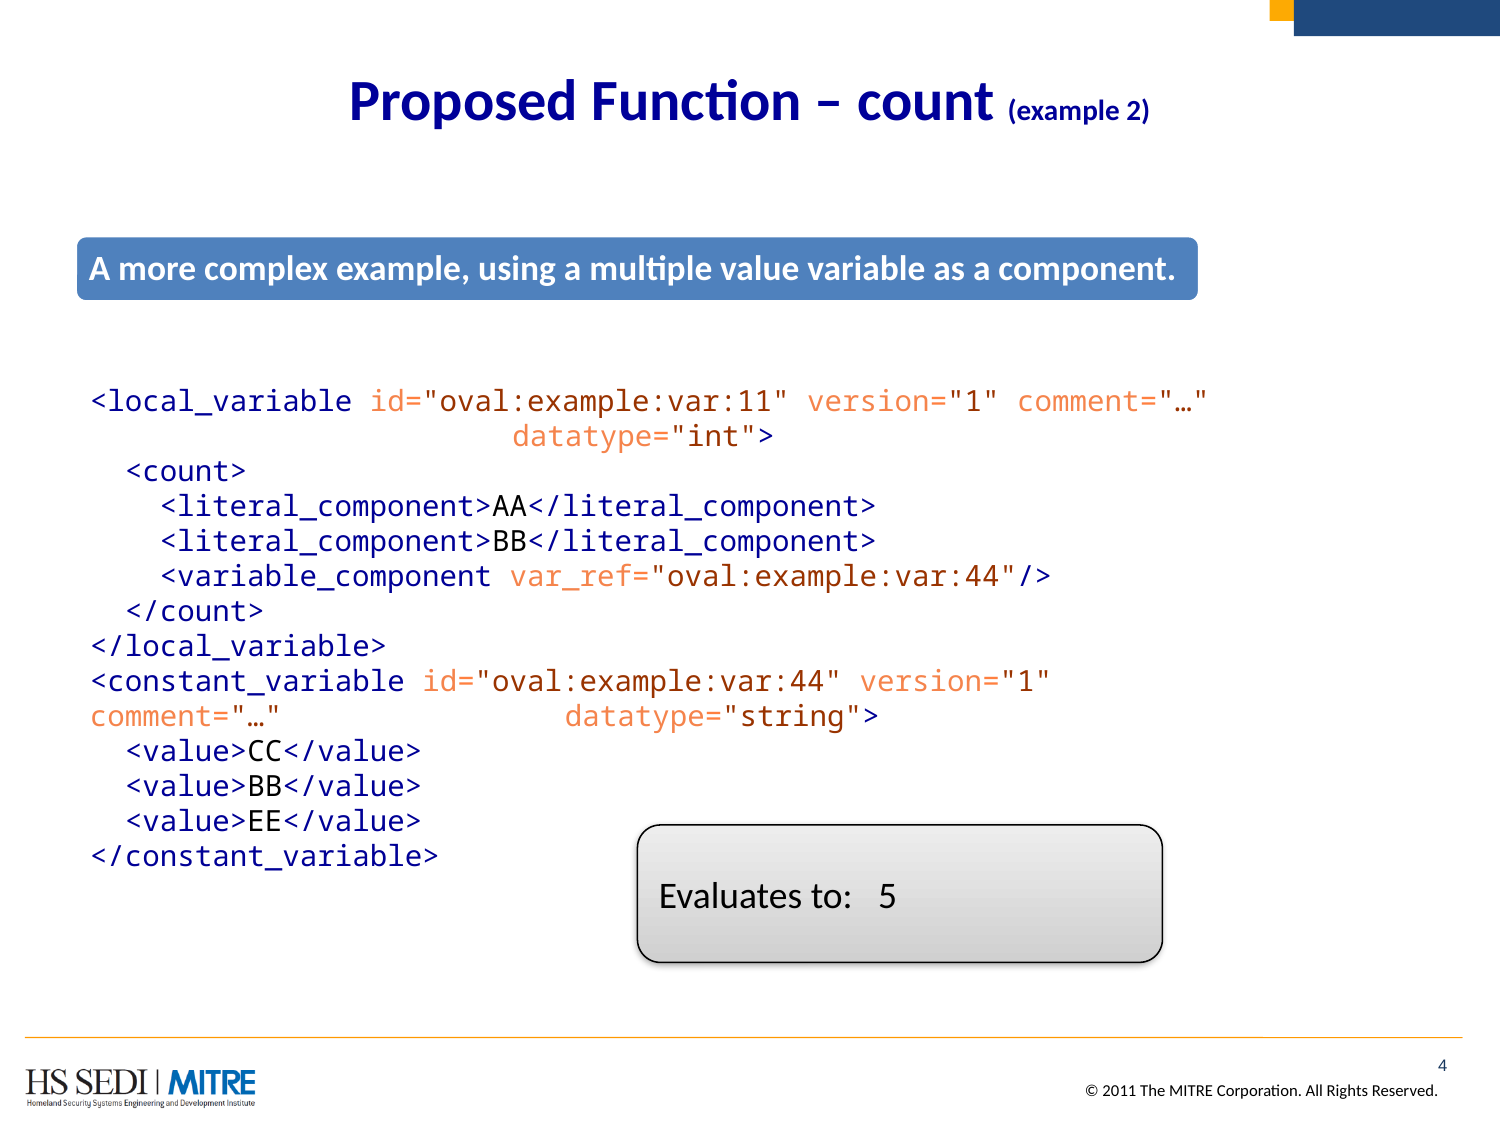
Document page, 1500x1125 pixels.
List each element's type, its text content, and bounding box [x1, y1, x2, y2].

slide_number 4 [1374, 1049, 1463, 1076]
title Proposed Function – count (example 2) [43, 62, 1457, 151]
text_box <local_variable id="oval:example:var:11" version="1" comment="…" datatype="int"> <count> <literal_component>AA</literal_component> <literal_component>BB</literal_component> <variable_component var_ref="oval:example:var:44"/> </count> </local_variable> <constant_variable id="oval:example:var:44" version="1" comment="…" datatype="string"> <value>CC</value> <value>BB</value> <value>EE</value> </constant_variable> [74, 374, 1275, 880]
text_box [74, 212, 1201, 326]
text_box Evaluates to: 5 [636, 824, 1164, 964]
picture [20, 1058, 271, 1122]
